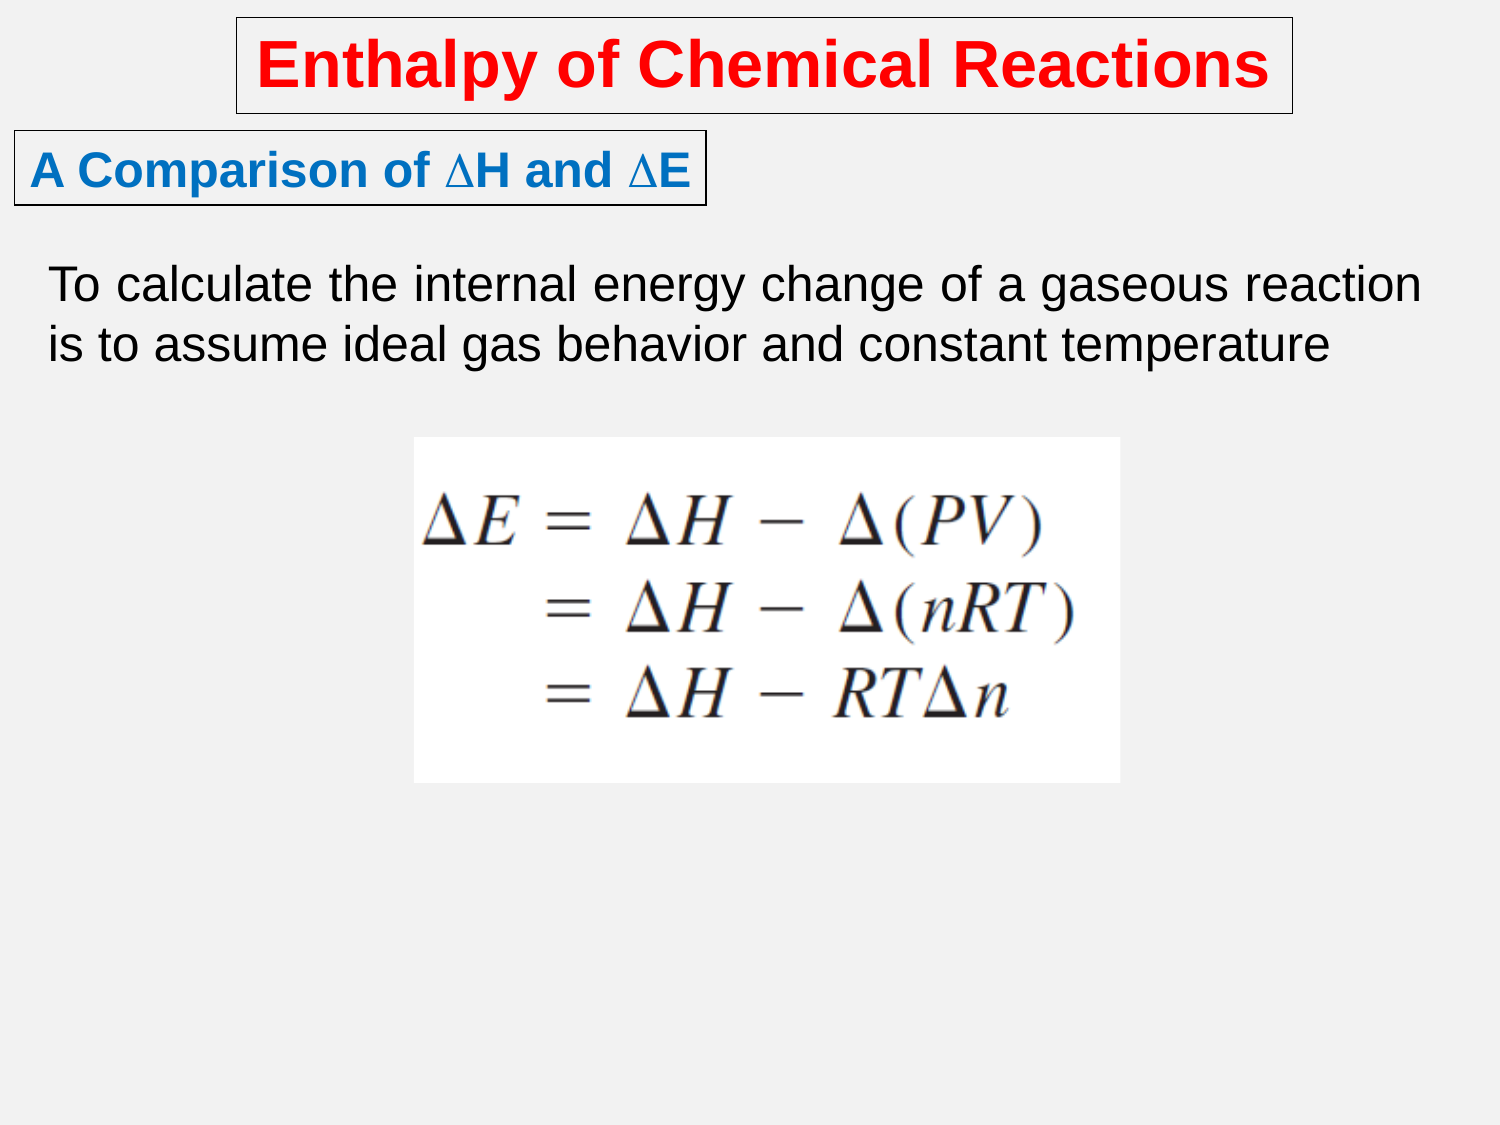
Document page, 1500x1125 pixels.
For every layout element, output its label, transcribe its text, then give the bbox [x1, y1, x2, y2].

picture [413, 437, 1121, 783]
text_box To calculate the internal energy change of a gaseous reaction is to assume ideal gas behavior and constant temperature [33, 243, 1438, 379]
title Enthalpy of Chemical Reactions [236, 17, 1293, 114]
text_box A Comparison of DH and DE [14, 130, 707, 206]
